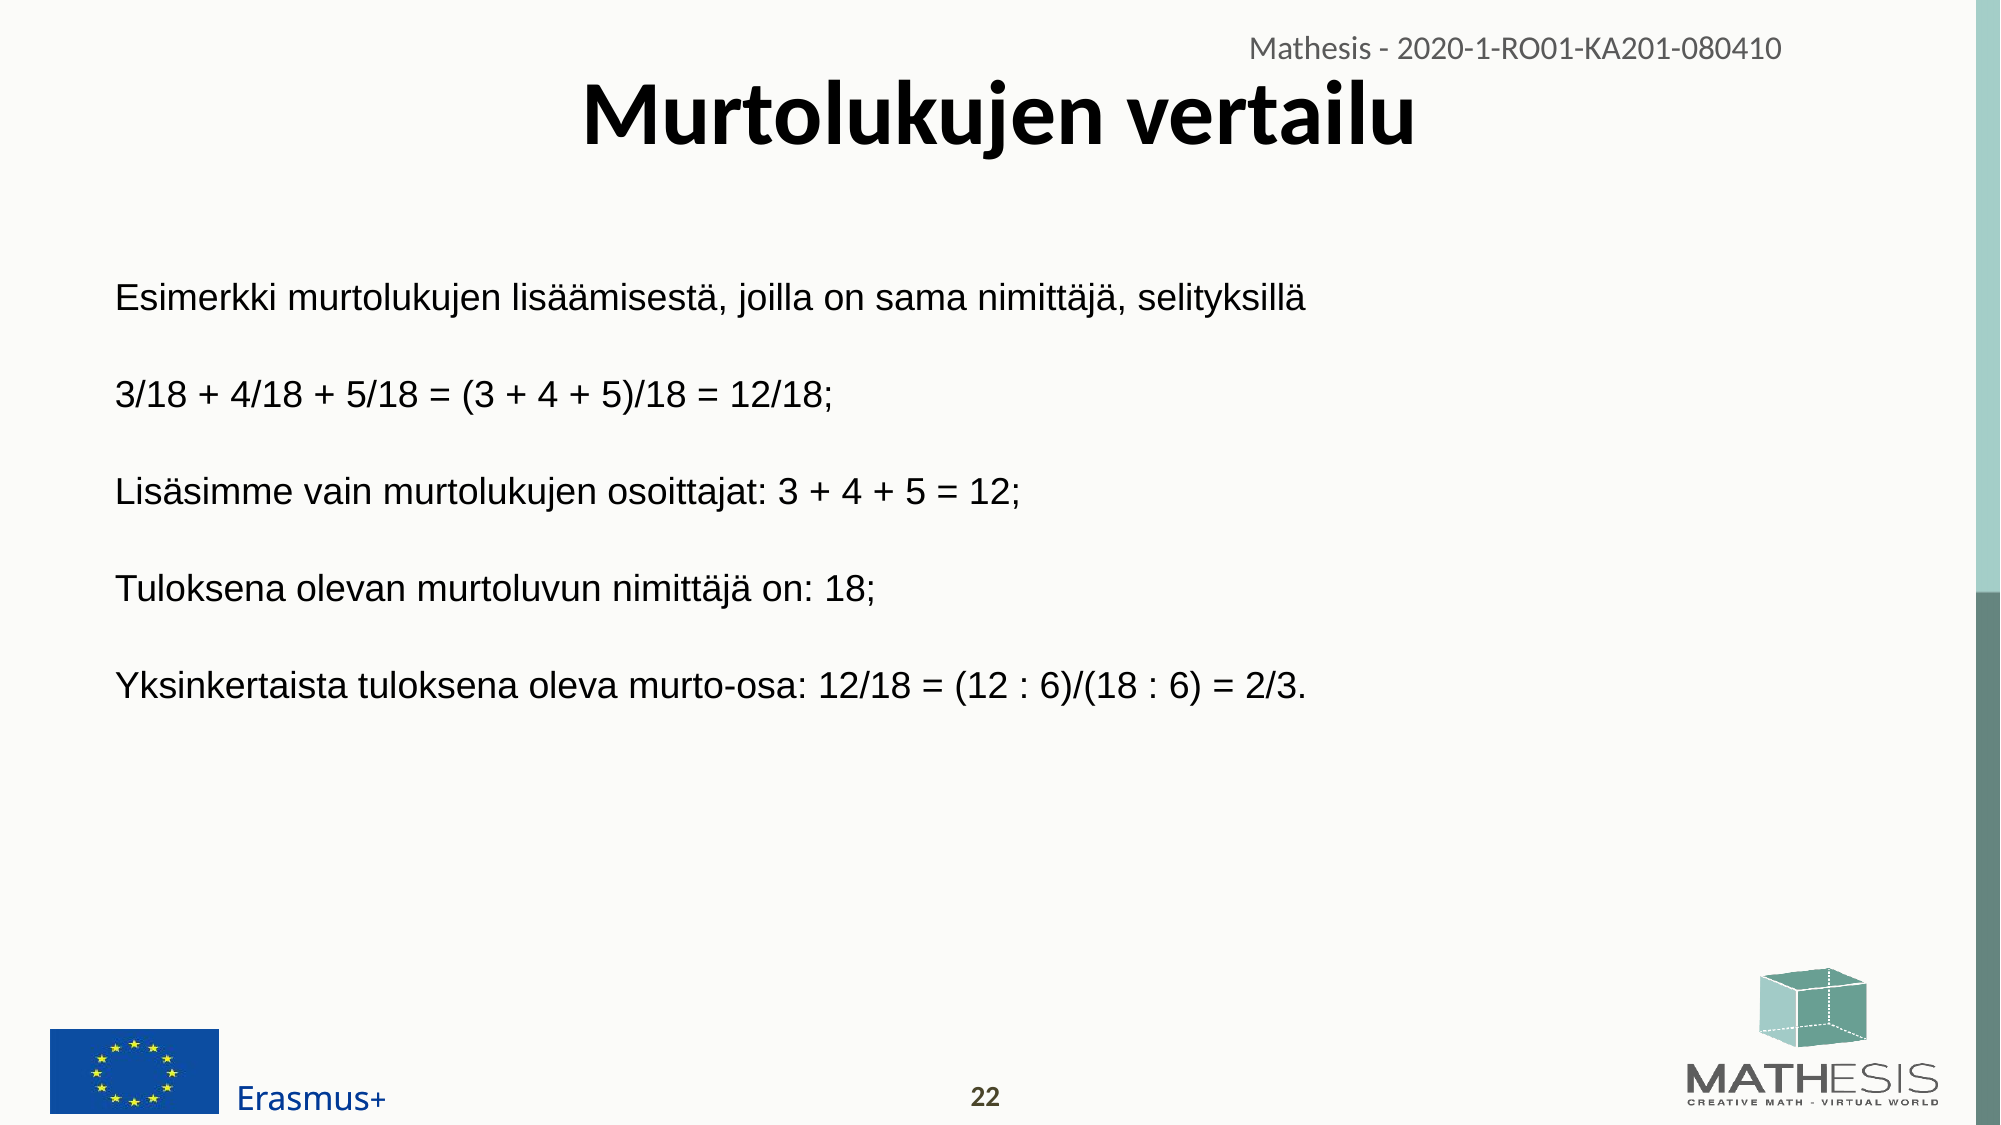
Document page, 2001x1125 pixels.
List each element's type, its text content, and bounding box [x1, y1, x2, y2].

picture [50, 1029, 219, 1114]
title Murtolukujen vertailu [99, 45, 1900, 233]
list Esimerkki murtolukujen lisäämisestä, joilla on sama nimittäjä, selityksillä 3/18 + 4/18 + 5/18 = (3 + 4 + 5)/18 = 12/18; Lisäsimme vain murtolukujen osoittajat: 3 + 4 + 5 = 12; Tuloksena olevan murtoluvun nimittäjä on: 18; Yksinkertaista tuloksena oleva murto-osa: 12/18 = (12 : 6)/(18 : 6) = 2/3. [99, 262, 1900, 1005]
